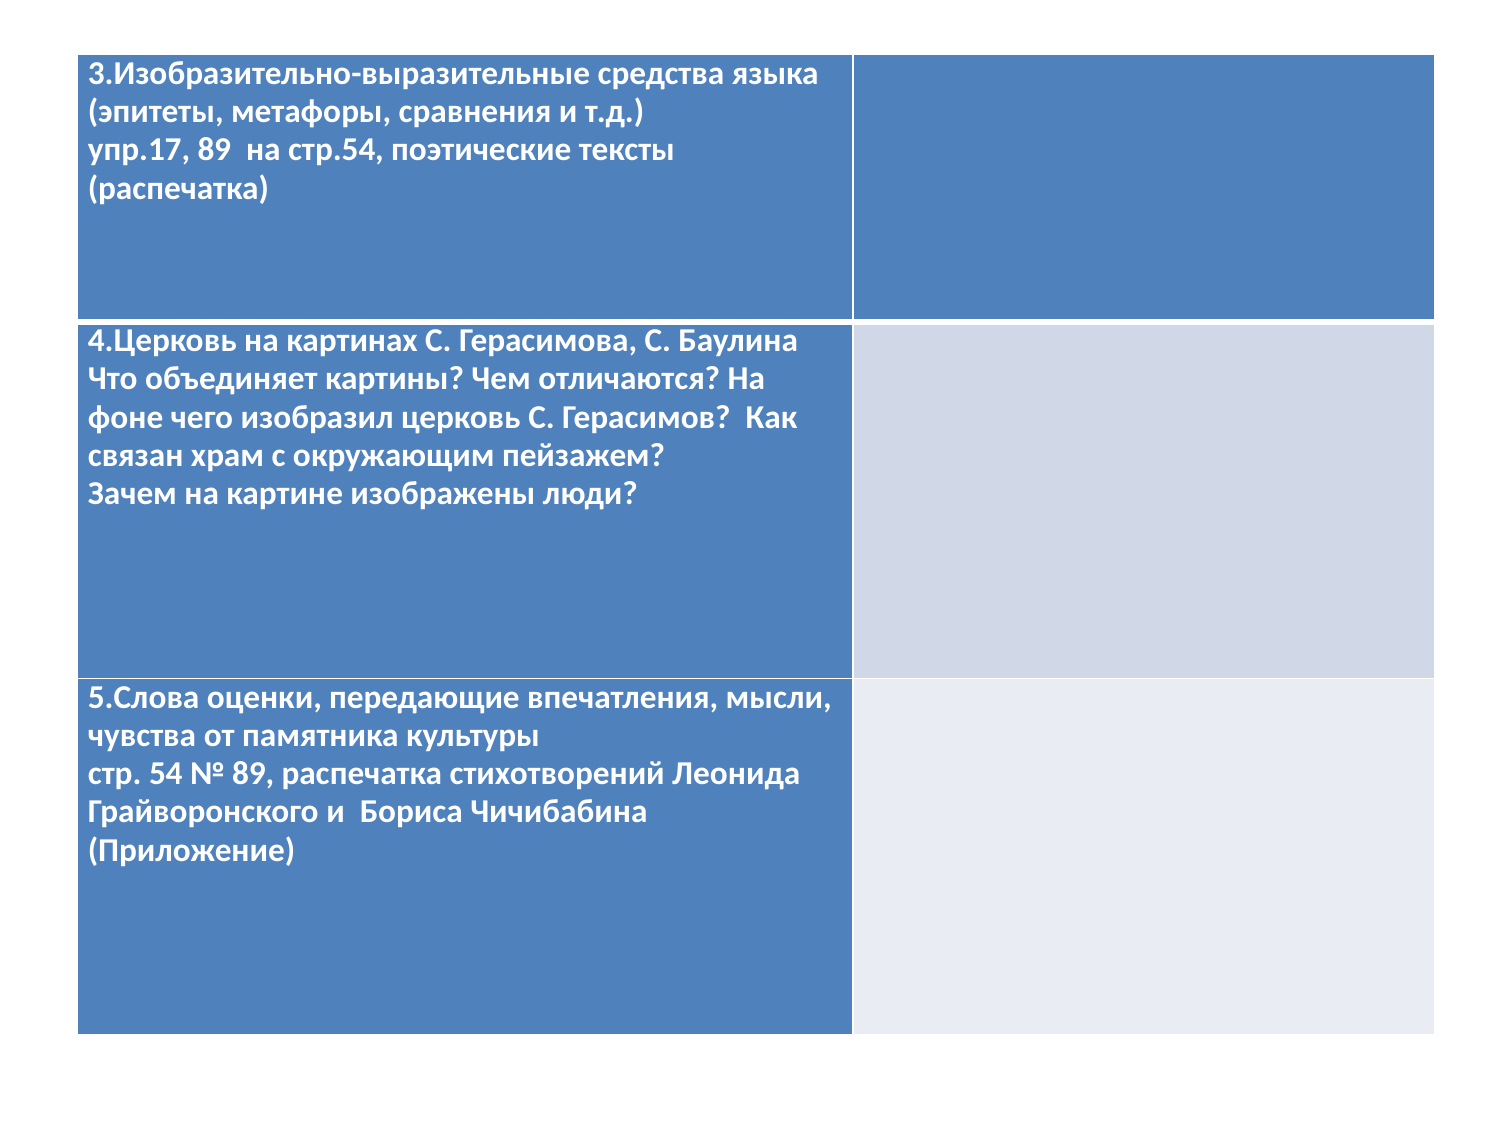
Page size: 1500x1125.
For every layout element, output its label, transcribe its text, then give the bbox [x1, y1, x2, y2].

table_header 3.Изобразительно-выразительные средства языка (эпитеты, метафоры, сравнения и т.д.) упр.17, 89 на стр.54, поэтические тексты (распечатка) [78, 55, 852, 319]
table_cell 5.Слова оценки, передающие впечатления, мысли, чувства от памятника культуры стр. 54 № 89, распечатка стихотворений Леонида Грайворонского и Бориса Чичибабина (Приложение) [78, 679, 852, 1034]
table_cell [854, 679, 1434, 1034]
table_cell 4.Церковь на картинах С. Герасимова, С. Баулина Что объединяет картины? Чем отличаются? На фоне чего изобразил церковь С. Герасимов? Как связан храм с окружающим пейзажем? Зачем на картине изображены люди? [78, 325, 852, 678]
table_header [854, 55, 1434, 319]
table_cell [854, 325, 1434, 678]
